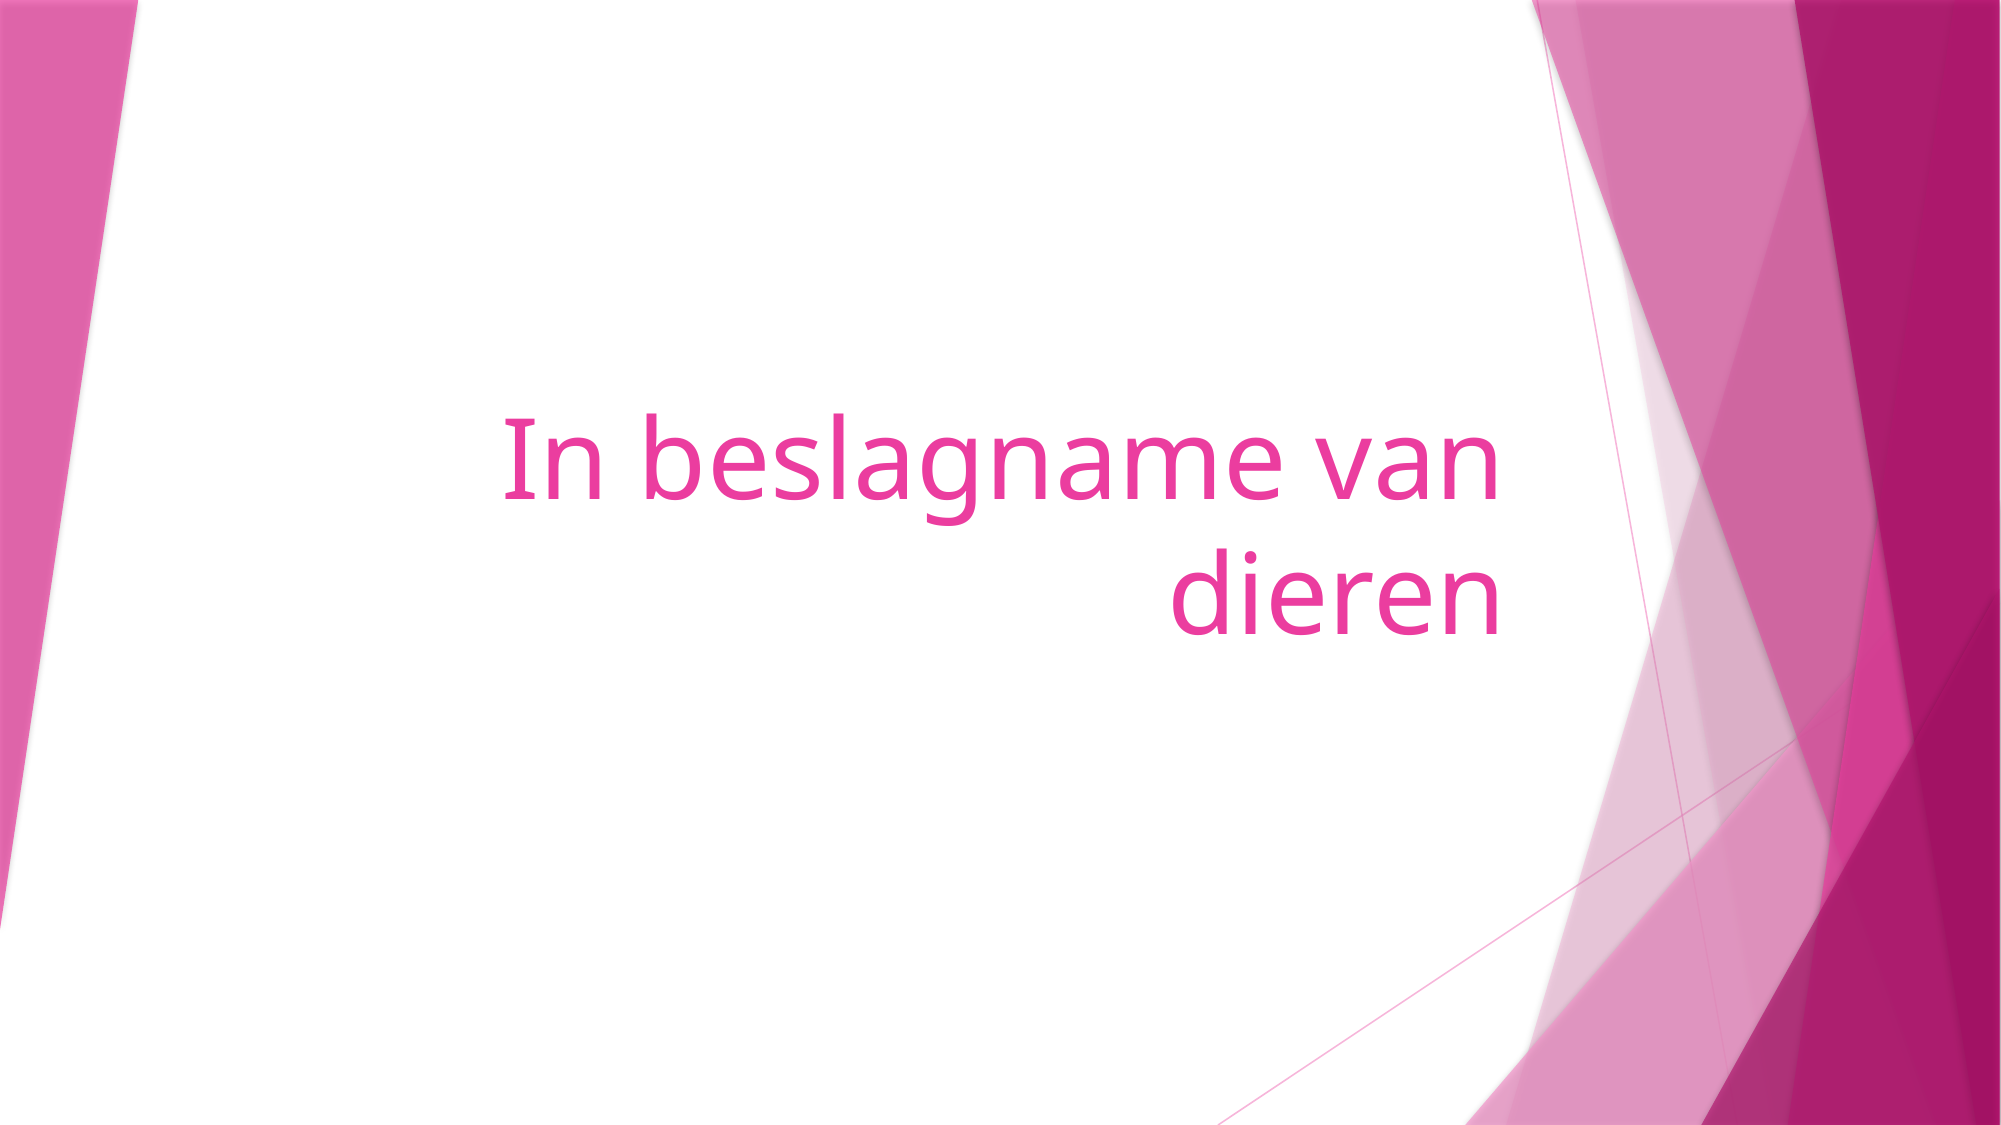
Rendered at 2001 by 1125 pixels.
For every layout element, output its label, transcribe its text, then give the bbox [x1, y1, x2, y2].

title In beslagname van dieren [247, 394, 1522, 665]
